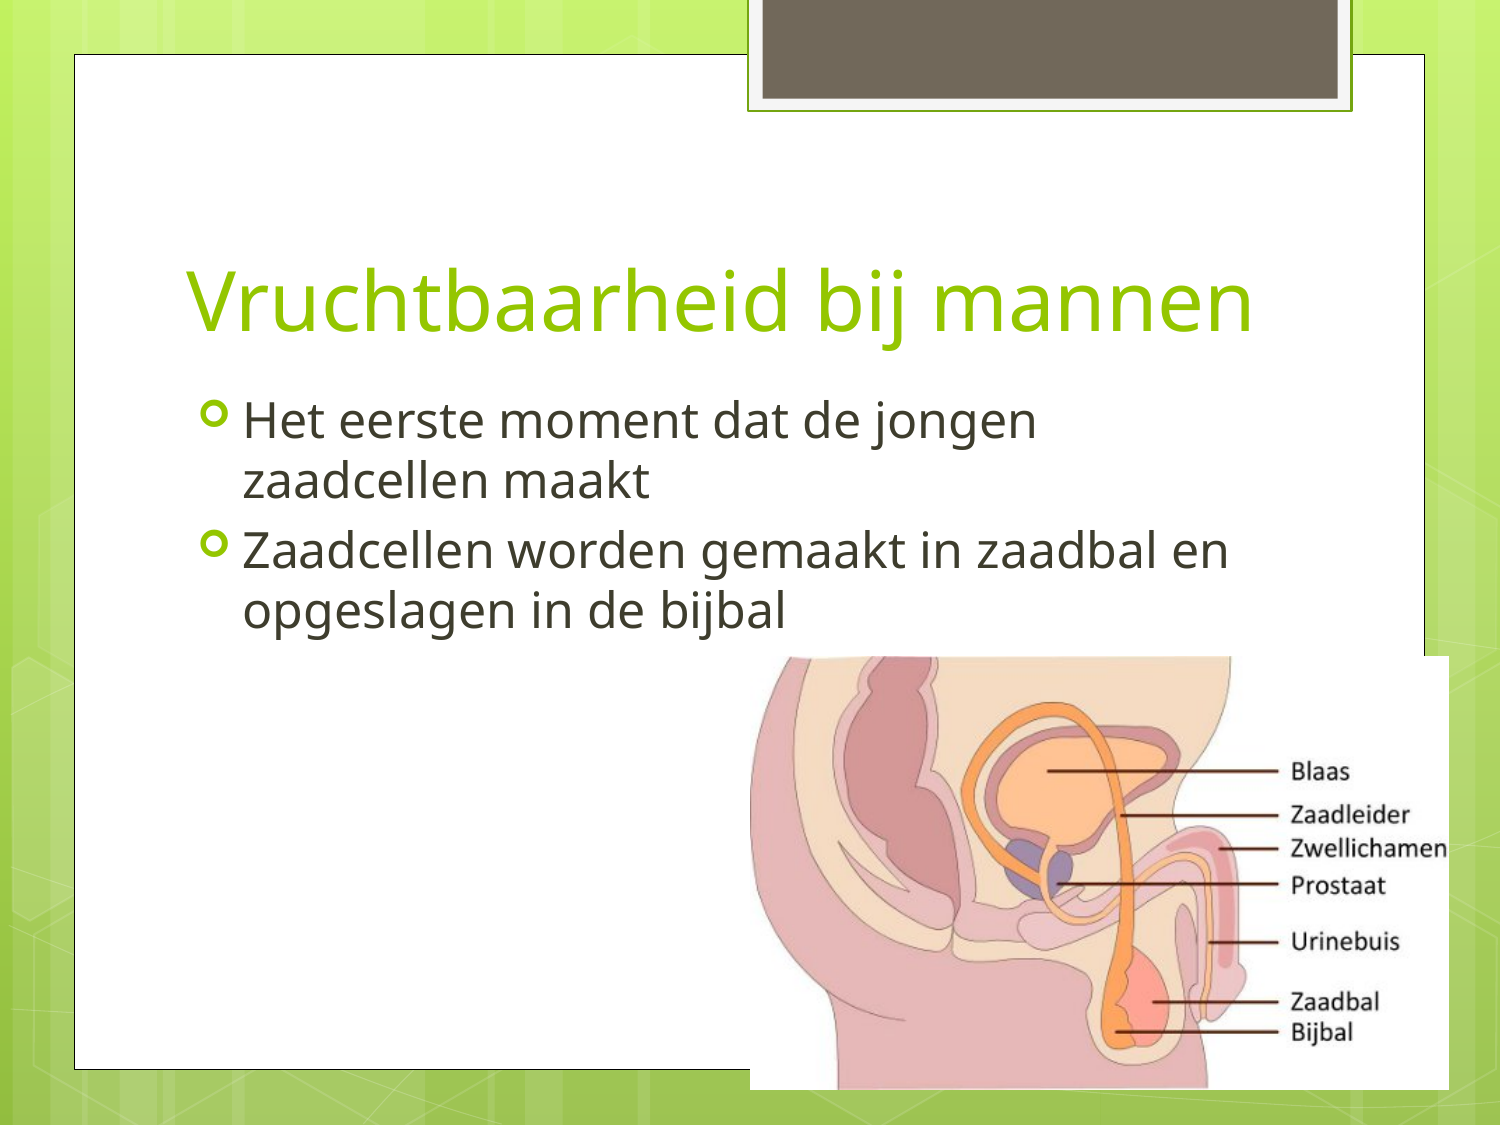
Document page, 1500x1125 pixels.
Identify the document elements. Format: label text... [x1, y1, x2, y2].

list Het eerste moment dat de jongen zaadcellen maakt Zaadcellen worden gemaakt in zaadbal en opgeslagen in de bijbal [171, 381, 1283, 957]
picture [749, 656, 1449, 1091]
title Vruchtbaarheid bij mannen [171, 168, 1324, 357]
